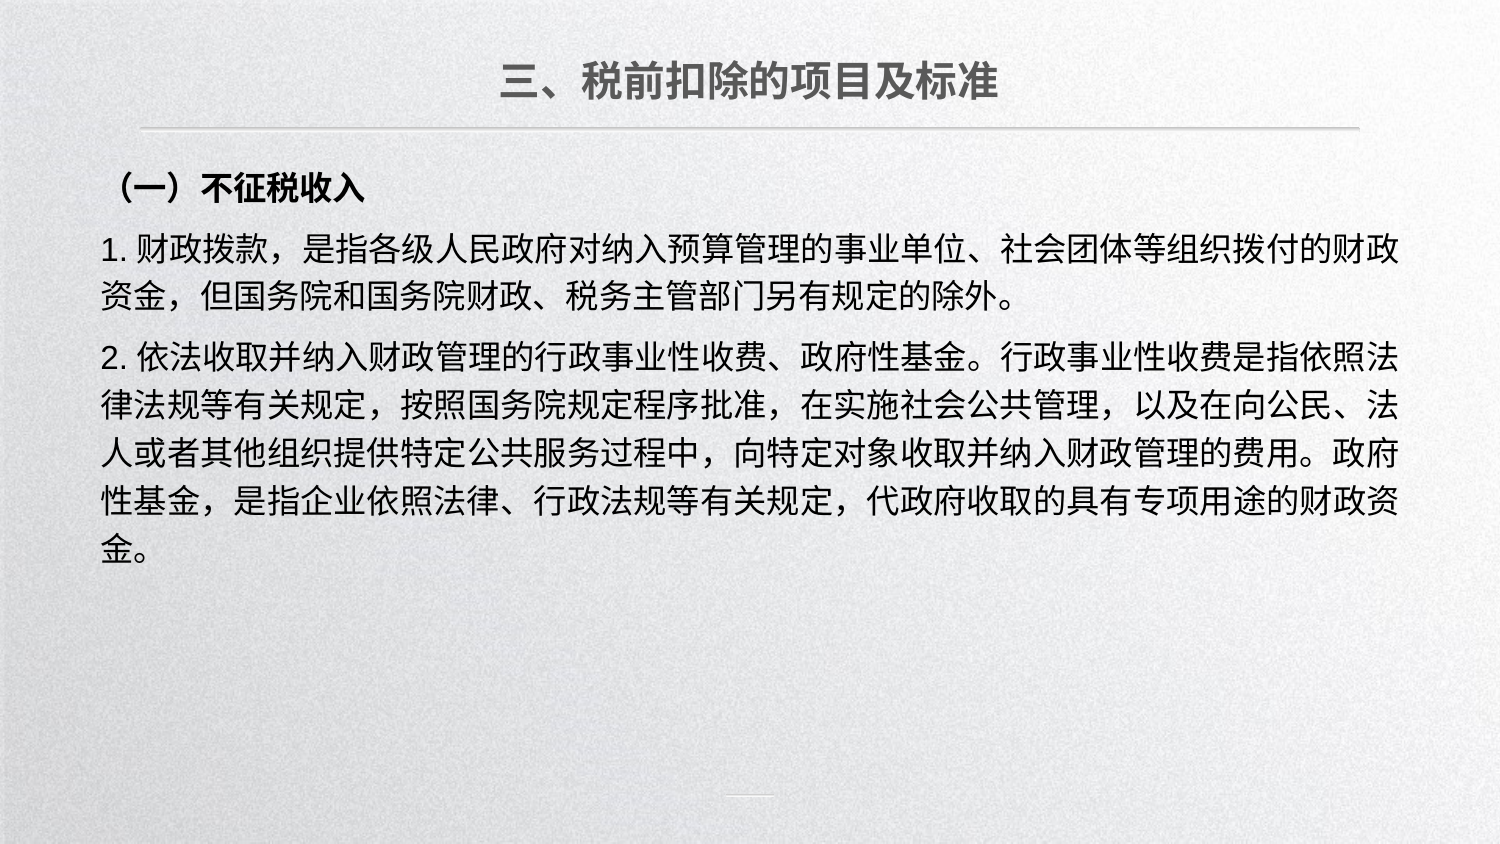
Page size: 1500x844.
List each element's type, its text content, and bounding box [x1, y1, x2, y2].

picture [0, 0, 1500, 844]
text_box （一）不征税收入 1.财政拨款，是指各级人民政府对纳入预算管理的事业单位、社会团体等组织拨付的财政资金，但国务院和国务院财政、税务主管部门另有规定的除外。 2.依法收取并纳入财政管理的行政事业性收费、政府性基金。行政事业性收费是指依照法律法规等有关规定，按照国务院规定程序批准，在实施社会公共管理，以及在向公民、法人或者其他组织提供特定公共服务过程中，向特定对象收取并纳入财政管理的费用。政府性基金，是指企业依照法律、行政法规等有关规定，代政府收取的具有专项用途的财政资金。 [100, 159, 1400, 629]
text_box 三、税前扣除的项目及标准 [459, 49, 1038, 111]
